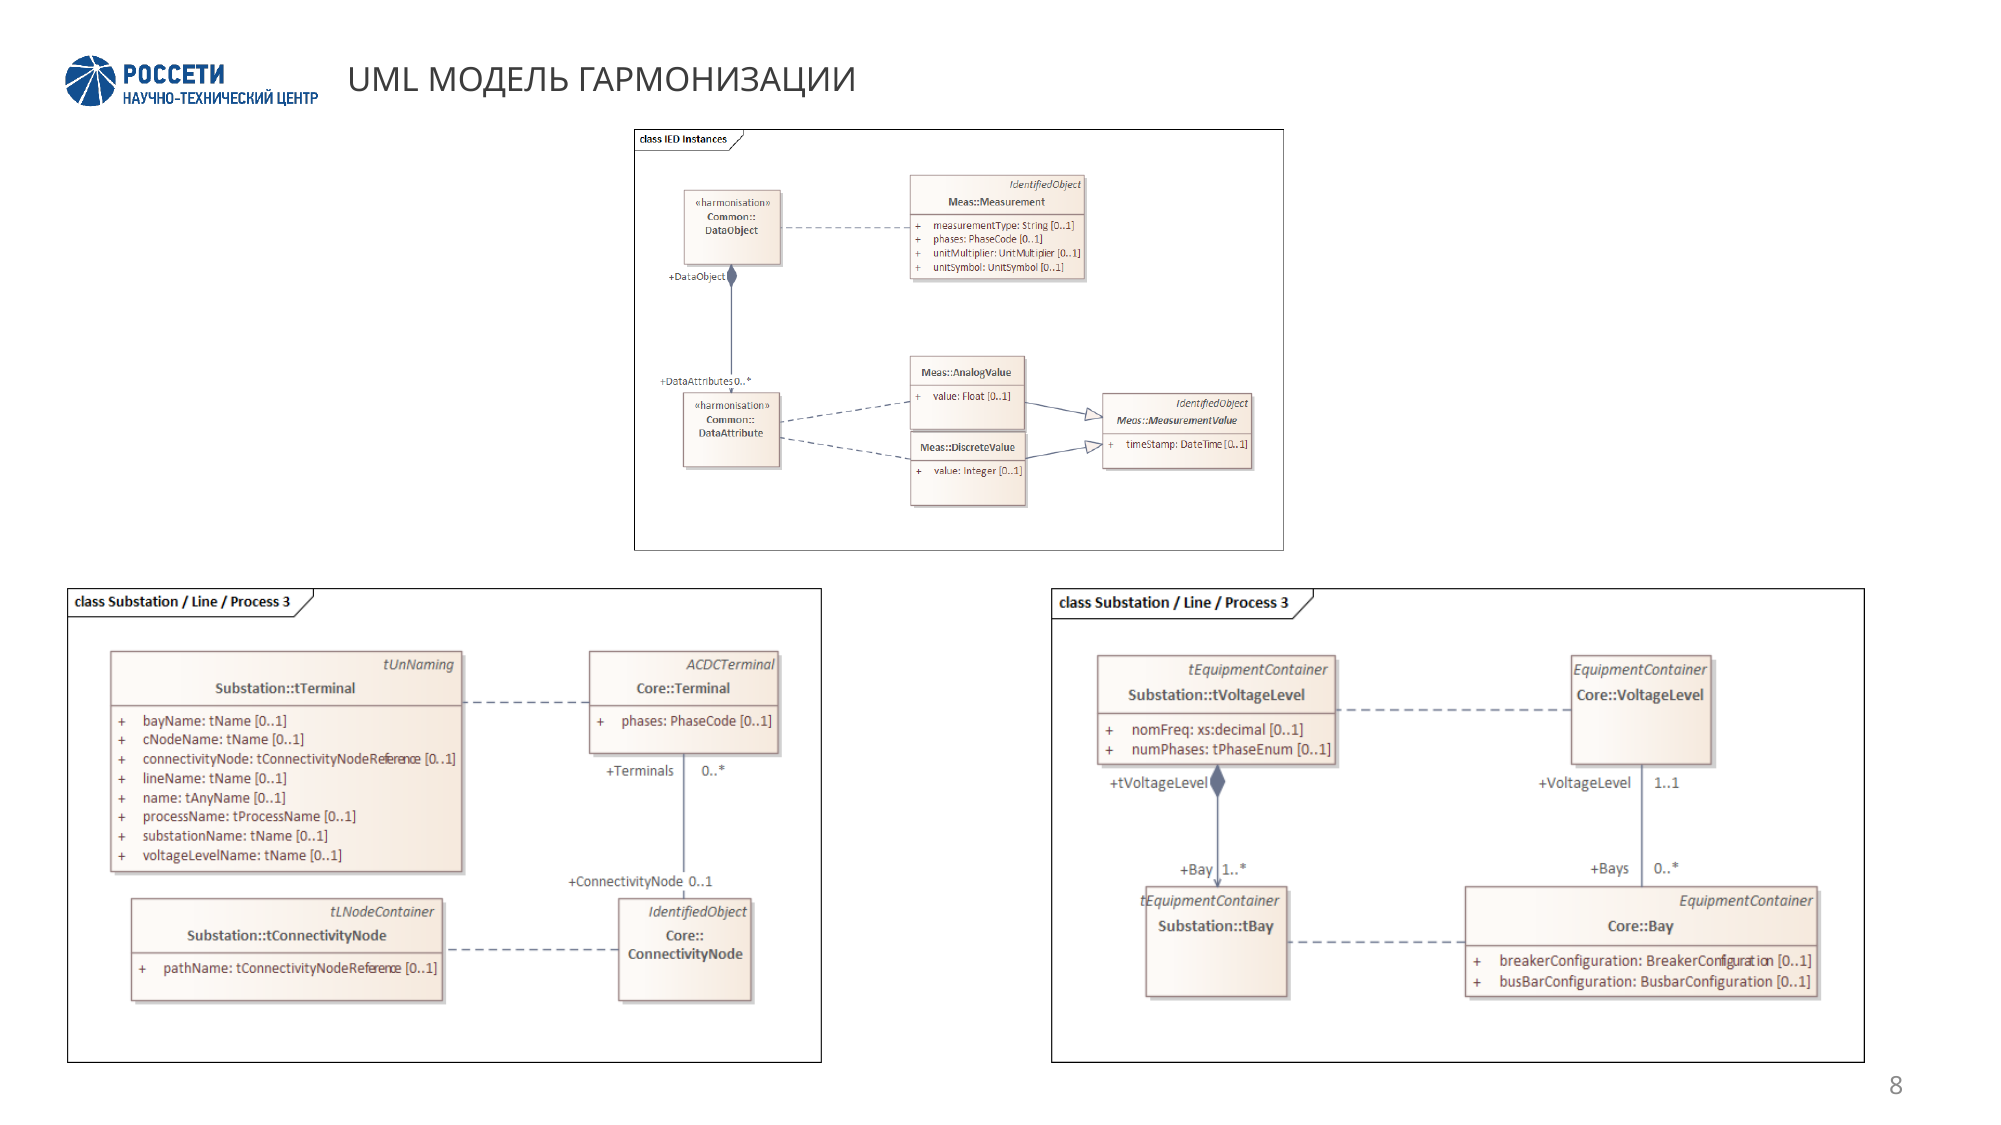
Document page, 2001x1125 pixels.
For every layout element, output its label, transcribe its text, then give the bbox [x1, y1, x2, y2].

title UML МОДЕЛЬ ГАРМОНИЗАЦИИ [347, 62, 1904, 133]
picture [66, 587, 824, 1063]
picture [633, 127, 1284, 551]
picture [55, 41, 325, 118]
picture [1049, 587, 1865, 1063]
